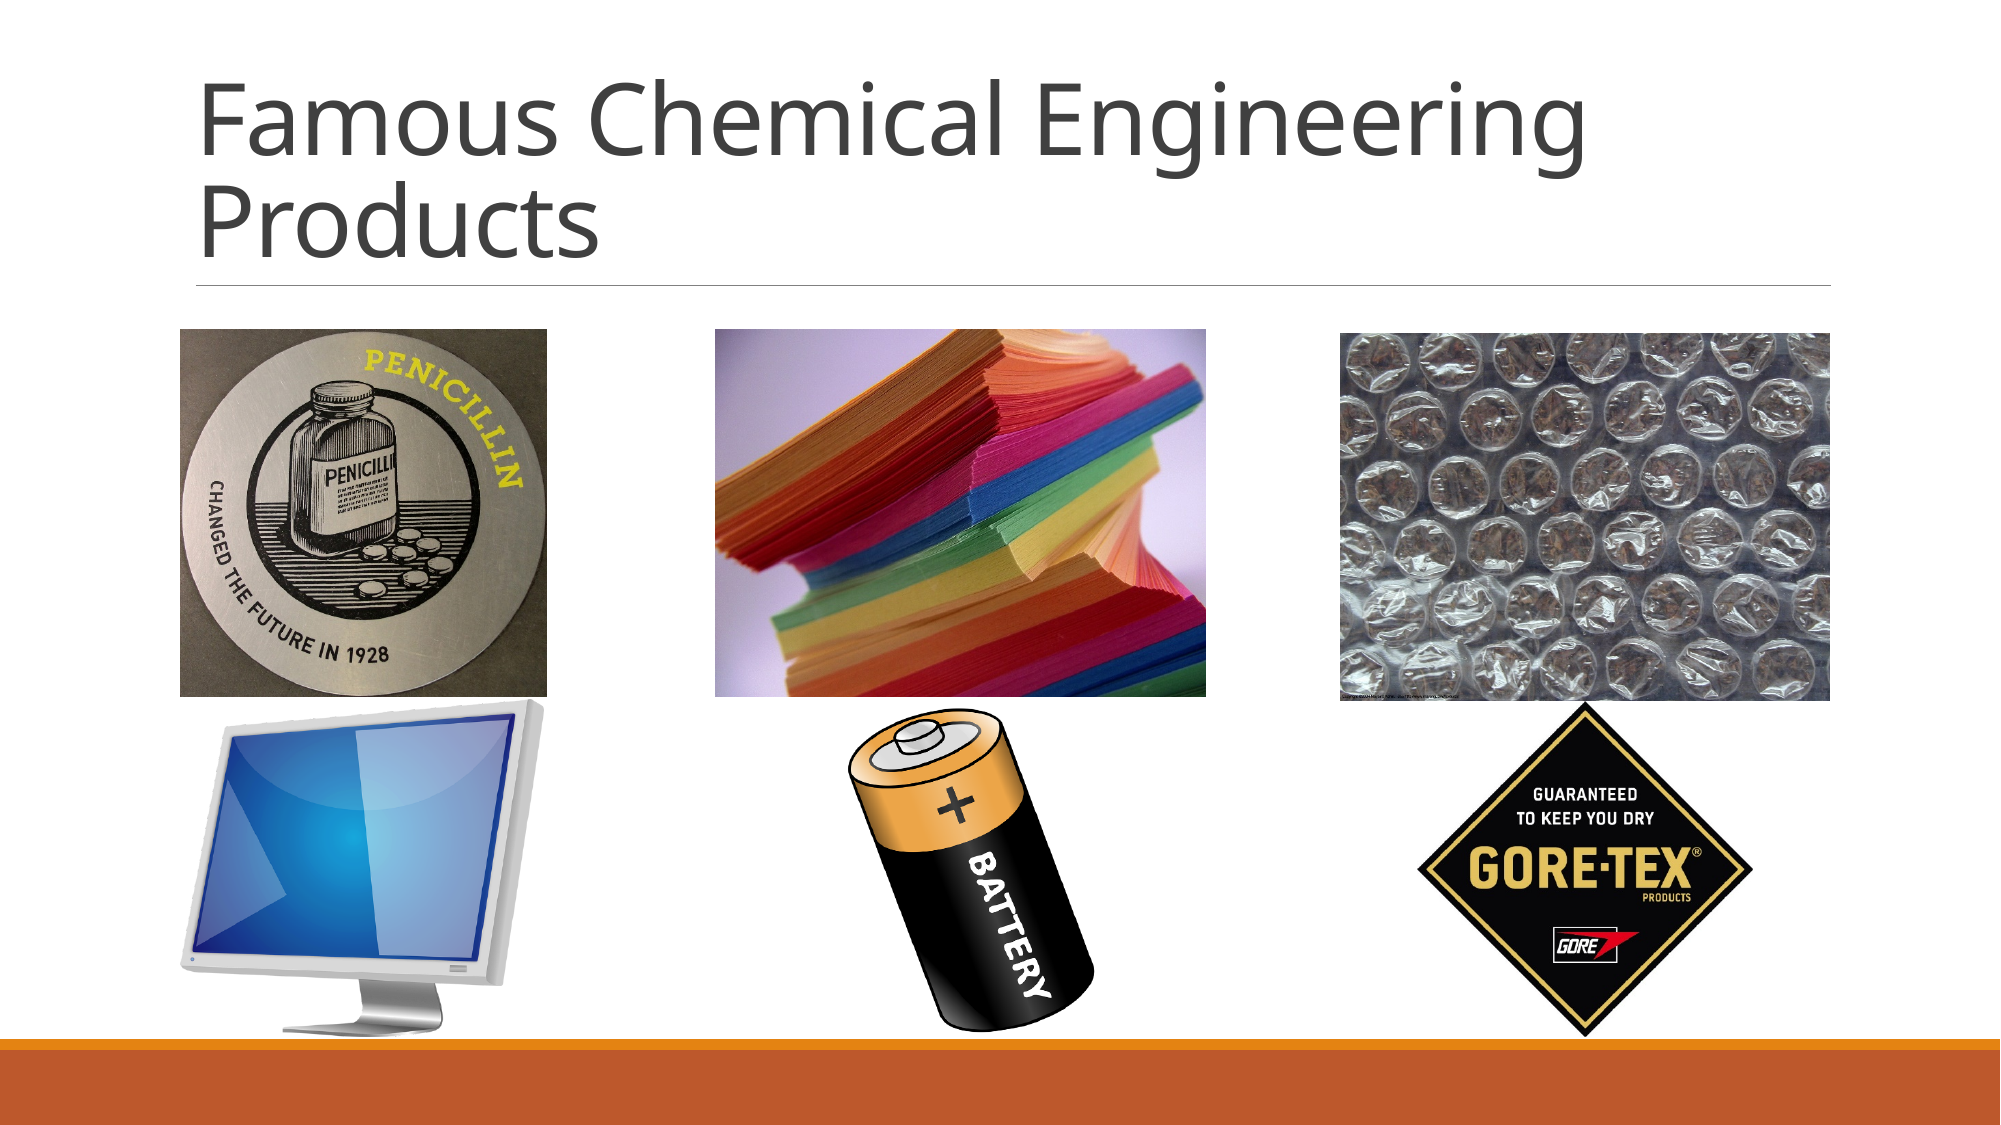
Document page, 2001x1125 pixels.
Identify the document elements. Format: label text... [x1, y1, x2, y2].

picture [715, 329, 1206, 1036]
picture [1340, 333, 1831, 1038]
picture [179, 329, 548, 1038]
title Famous Chemical Engineering Products [180, 47, 1830, 285]
